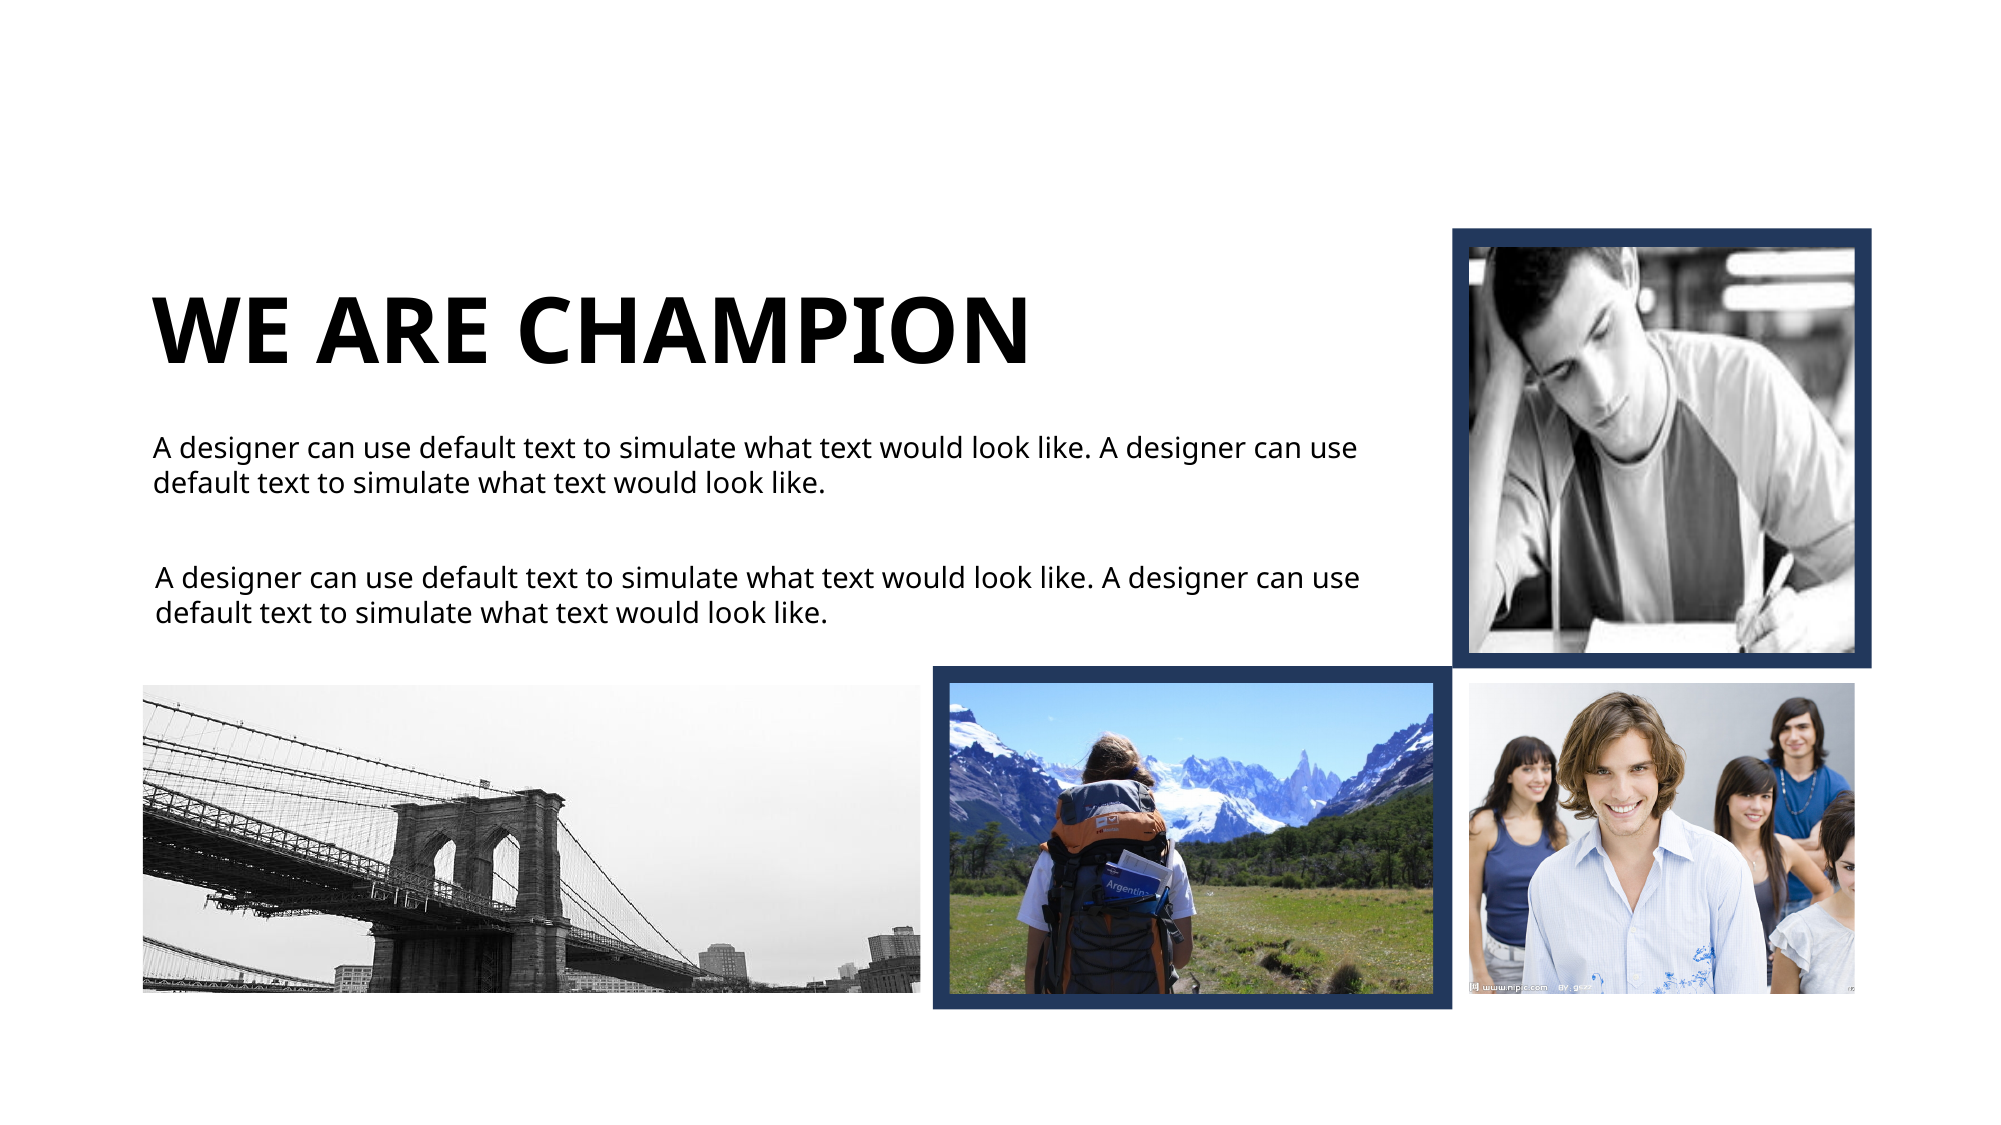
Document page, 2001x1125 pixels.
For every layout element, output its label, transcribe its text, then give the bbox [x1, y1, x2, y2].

text_box [1451, 227, 1873, 669]
text_box [1468, 683, 1856, 994]
text_box [949, 683, 1434, 994]
text_box [1468, 247, 1856, 653]
text_box A designer can use default text to simulate what text would look like. A designer can use default text to simulate what text would look like. [140, 551, 1391, 637]
text_box [142, 685, 921, 994]
text_box A designer can use default text to simulate what text would look like. A designer can use default text to simulate what text would look like. [138, 422, 1389, 507]
text_box WE ARE CHAMPION [138, 264, 1167, 389]
text_box [932, 665, 1453, 1010]
